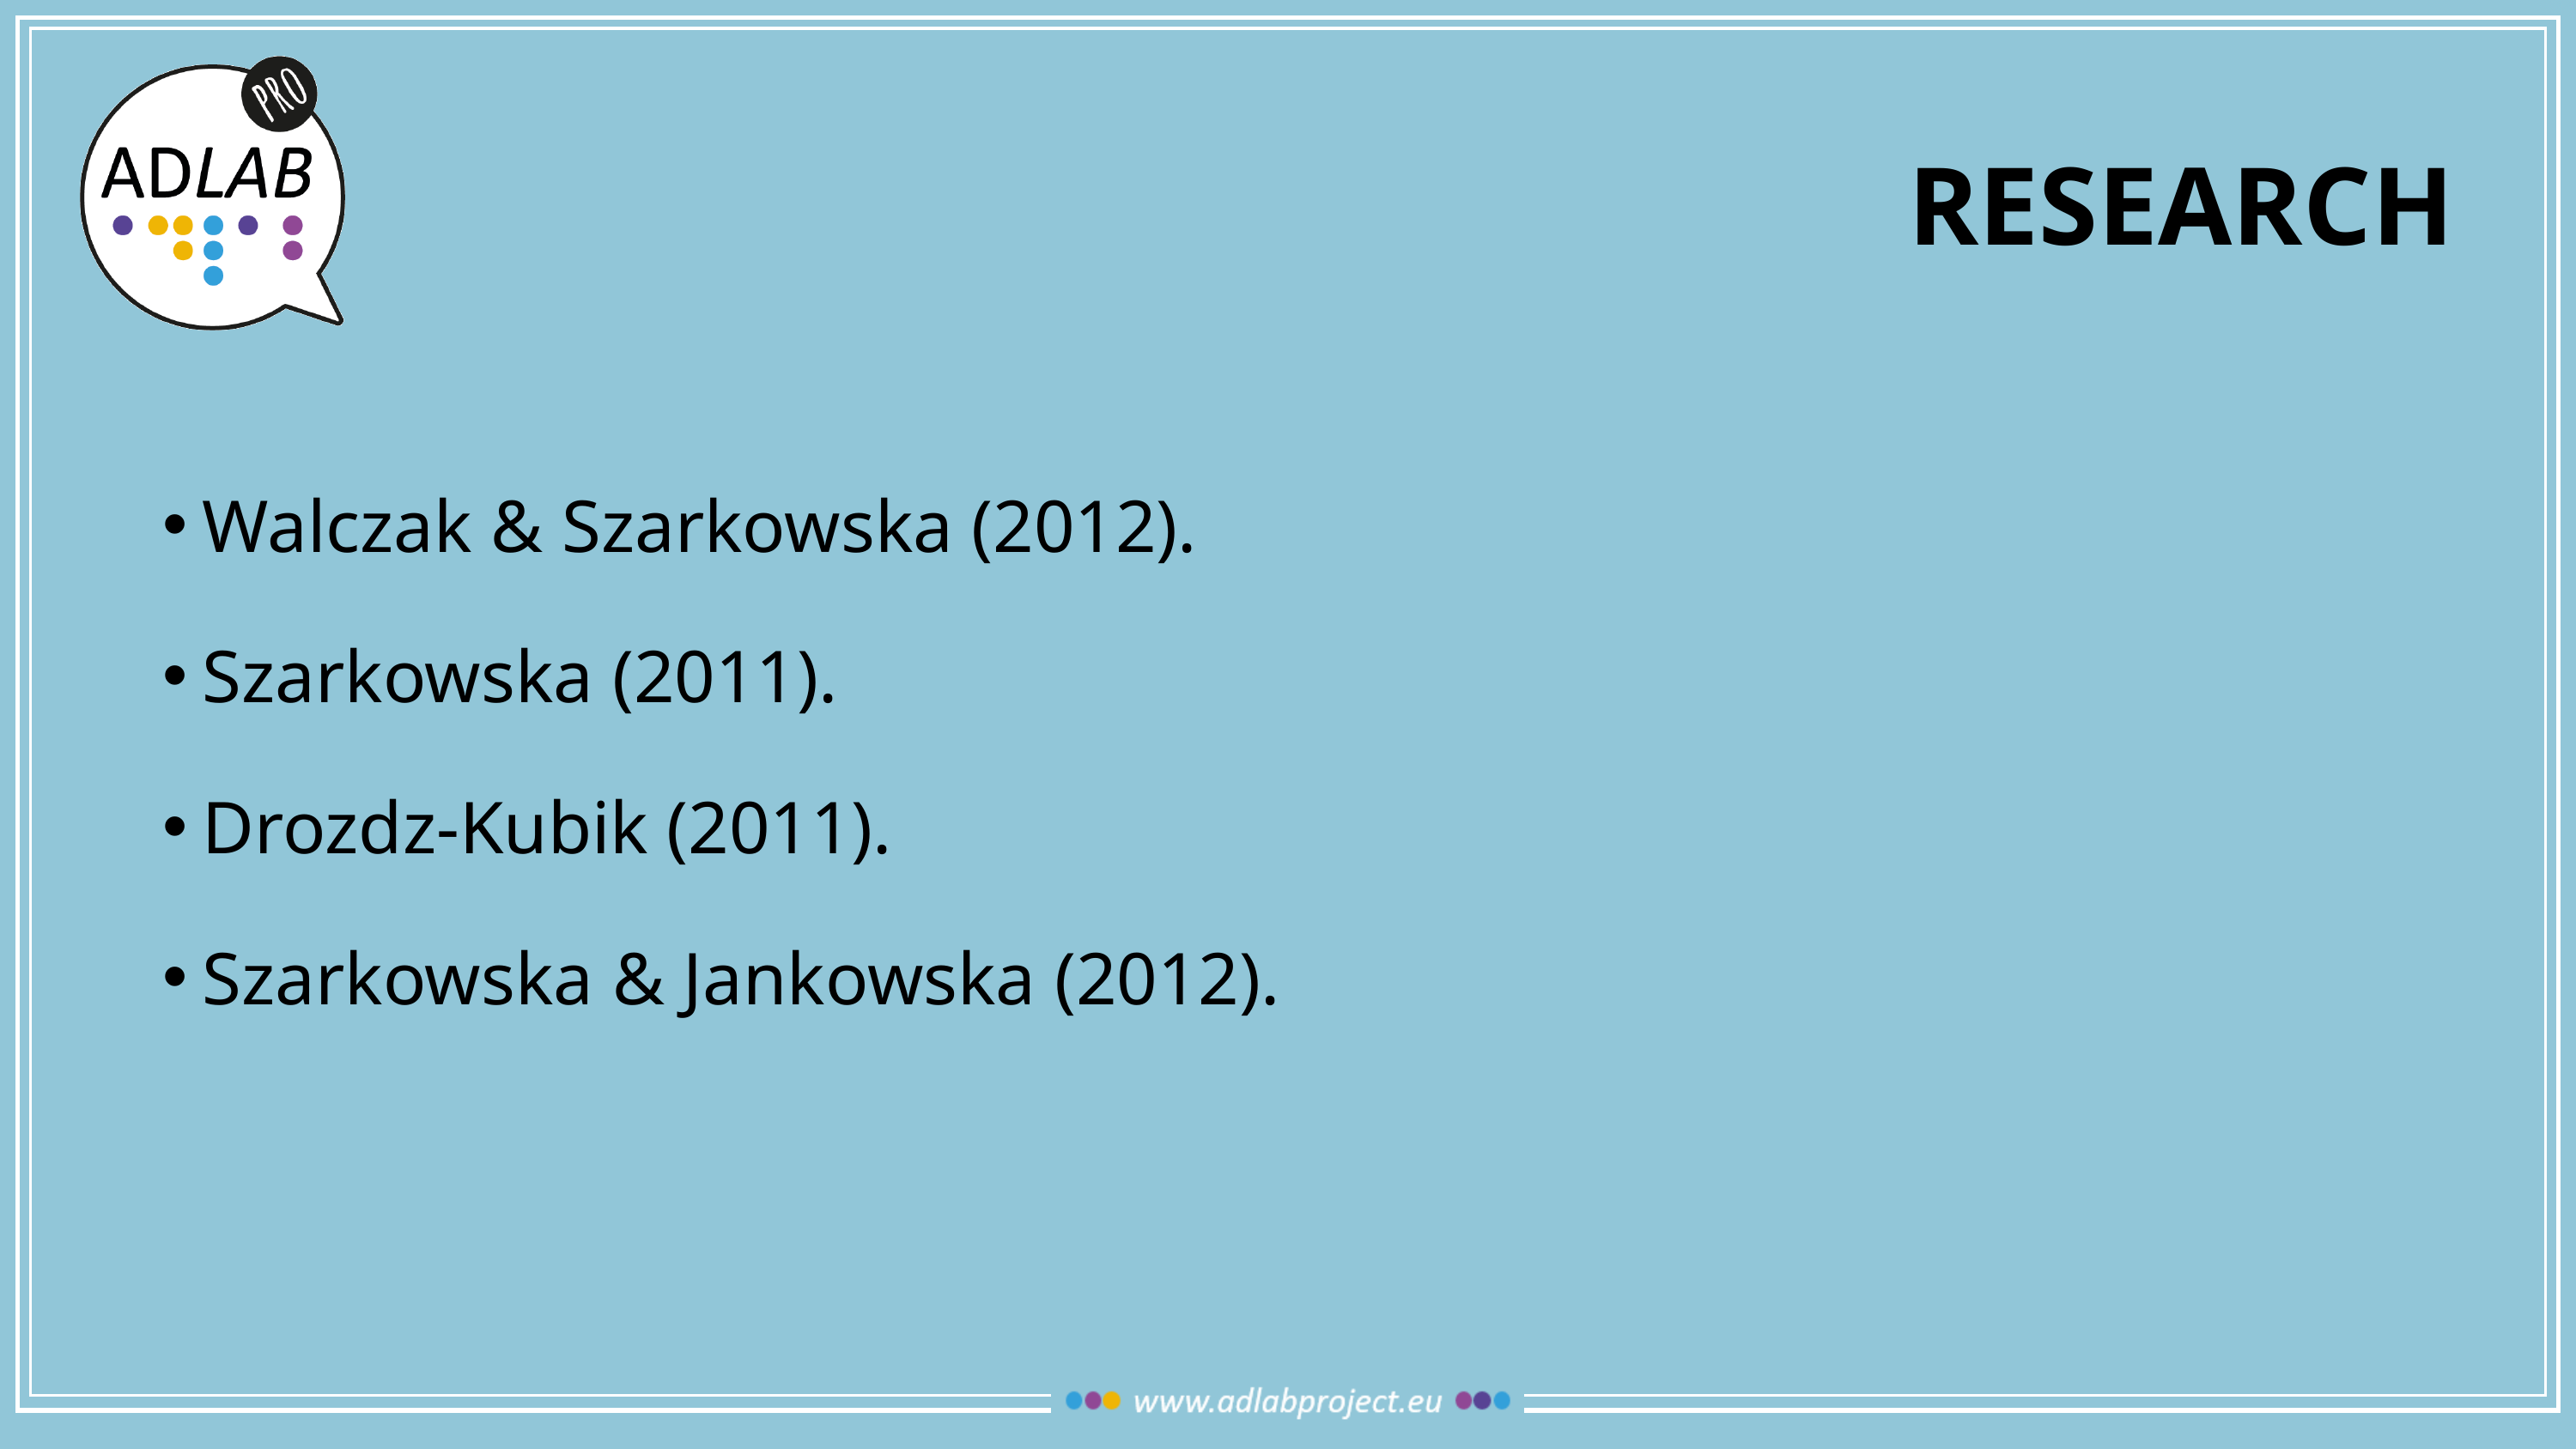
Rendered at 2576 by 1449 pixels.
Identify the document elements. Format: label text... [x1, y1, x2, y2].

picture [72, 49, 353, 330]
title research [384, 70, 2467, 351]
picture [1051, 1378, 1524, 1429]
list Walczak & Szarkowska (2012). Szarkowska (2011). Drozdz-Kubik (2011). Szarkowska & Jankowska (2012). [150, 431, 2467, 1087]
